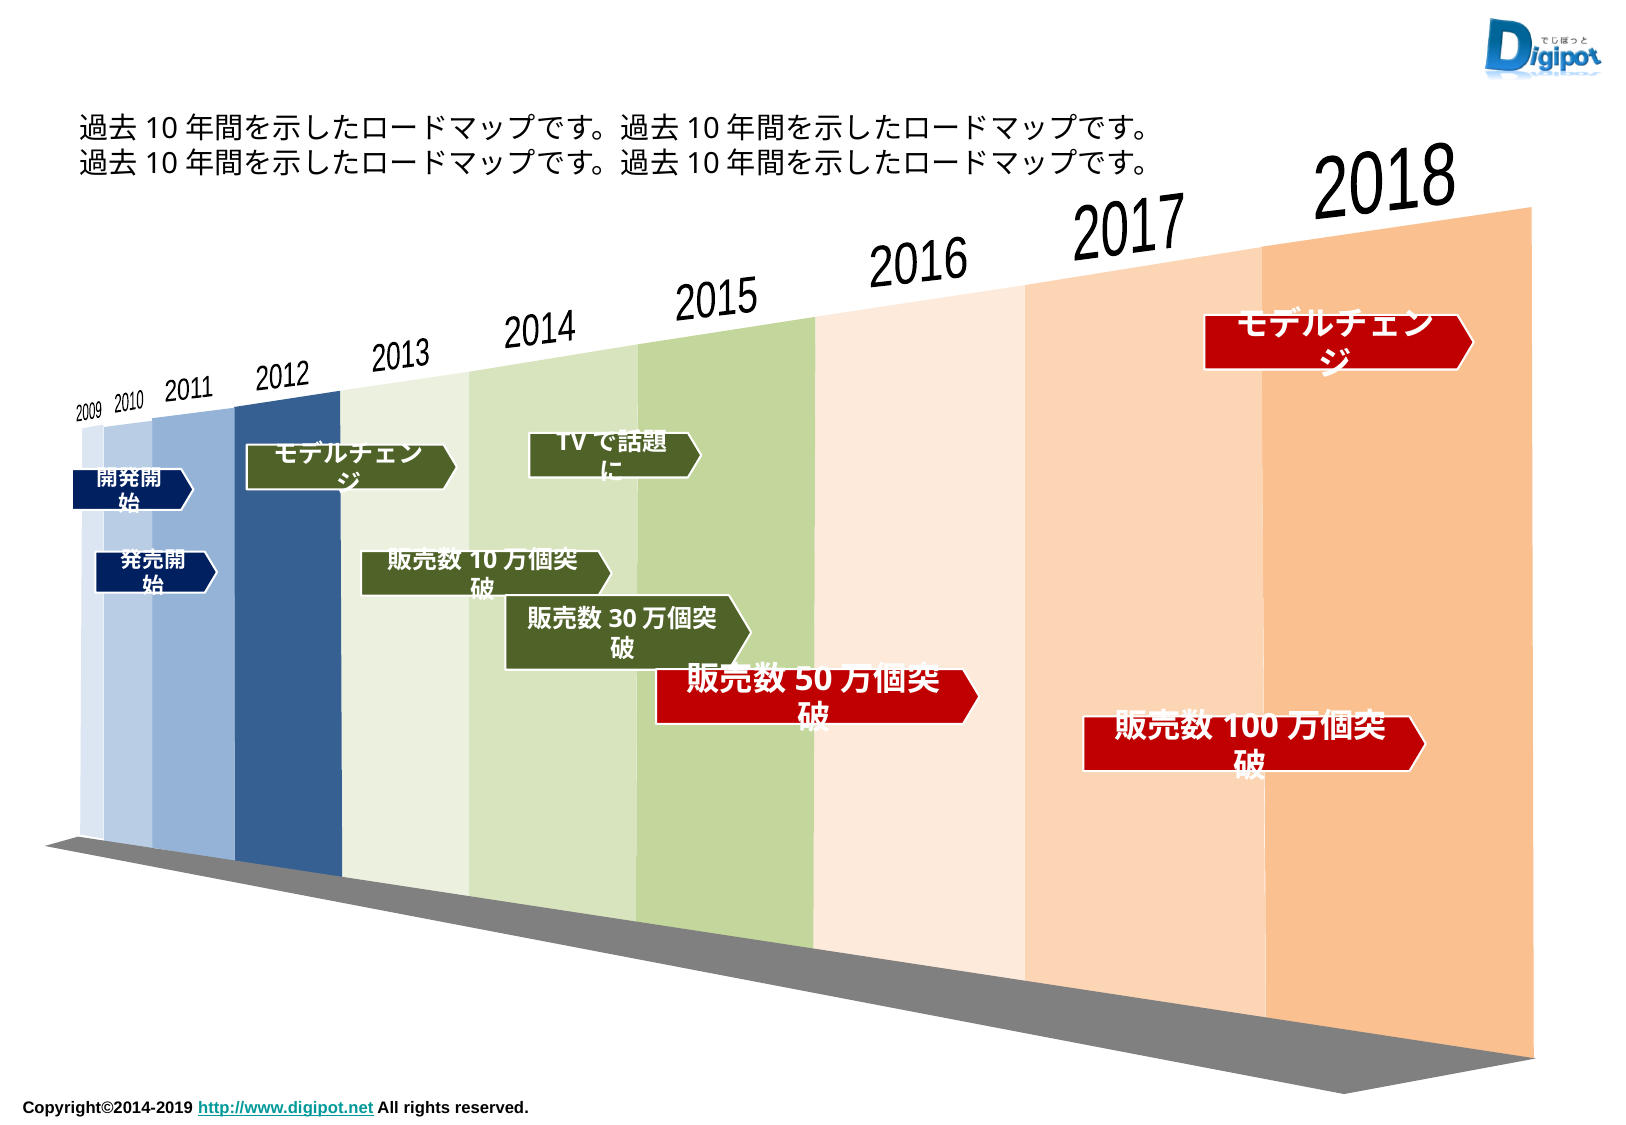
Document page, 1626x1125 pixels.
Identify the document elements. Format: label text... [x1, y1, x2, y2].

text_box [1261, 207, 1534, 1058]
text_box [638, 316, 816, 669]
text_box 販売数50万個突破 [656, 669, 980, 724]
text_box [814, 285, 1025, 980]
text_box [103, 593, 153, 847]
text_box 販売数10万個突破 [361, 550, 612, 596]
text_box [469, 344, 638, 595]
text_box 発売開始 [95, 551, 218, 593]
text_box 販売数30万個突破 [505, 595, 752, 670]
picture [1485, 18, 1602, 82]
text_box 開発開始 [71, 469, 194, 510]
text_box 2009 [76, 401, 102, 422]
text_box [1025, 247, 1266, 1017]
text_box [104, 420, 153, 469]
text_box [234, 390, 343, 876]
text_box モデルチェンジ [1204, 314, 1474, 370]
text_box [152, 407, 235, 860]
text_box [104, 510, 153, 551]
text_box TVで話題に [529, 432, 702, 478]
text_box [341, 371, 469, 895]
text_box [82, 424, 104, 469]
text_box [469, 596, 637, 921]
text_box 販売数100万個突破 [1083, 716, 1426, 772]
text_box [80, 510, 104, 839]
text_box [636, 670, 815, 948]
text_box [44, 836, 1536, 1095]
text_box 過去10年間を示したロードマップです。過去10年間を示したロードマップです。 過去10年間を示したロードマップです。過去10年間を示したロードマップです。 [64, 101, 1178, 187]
text_box モデルチェンジ [246, 444, 457, 490]
